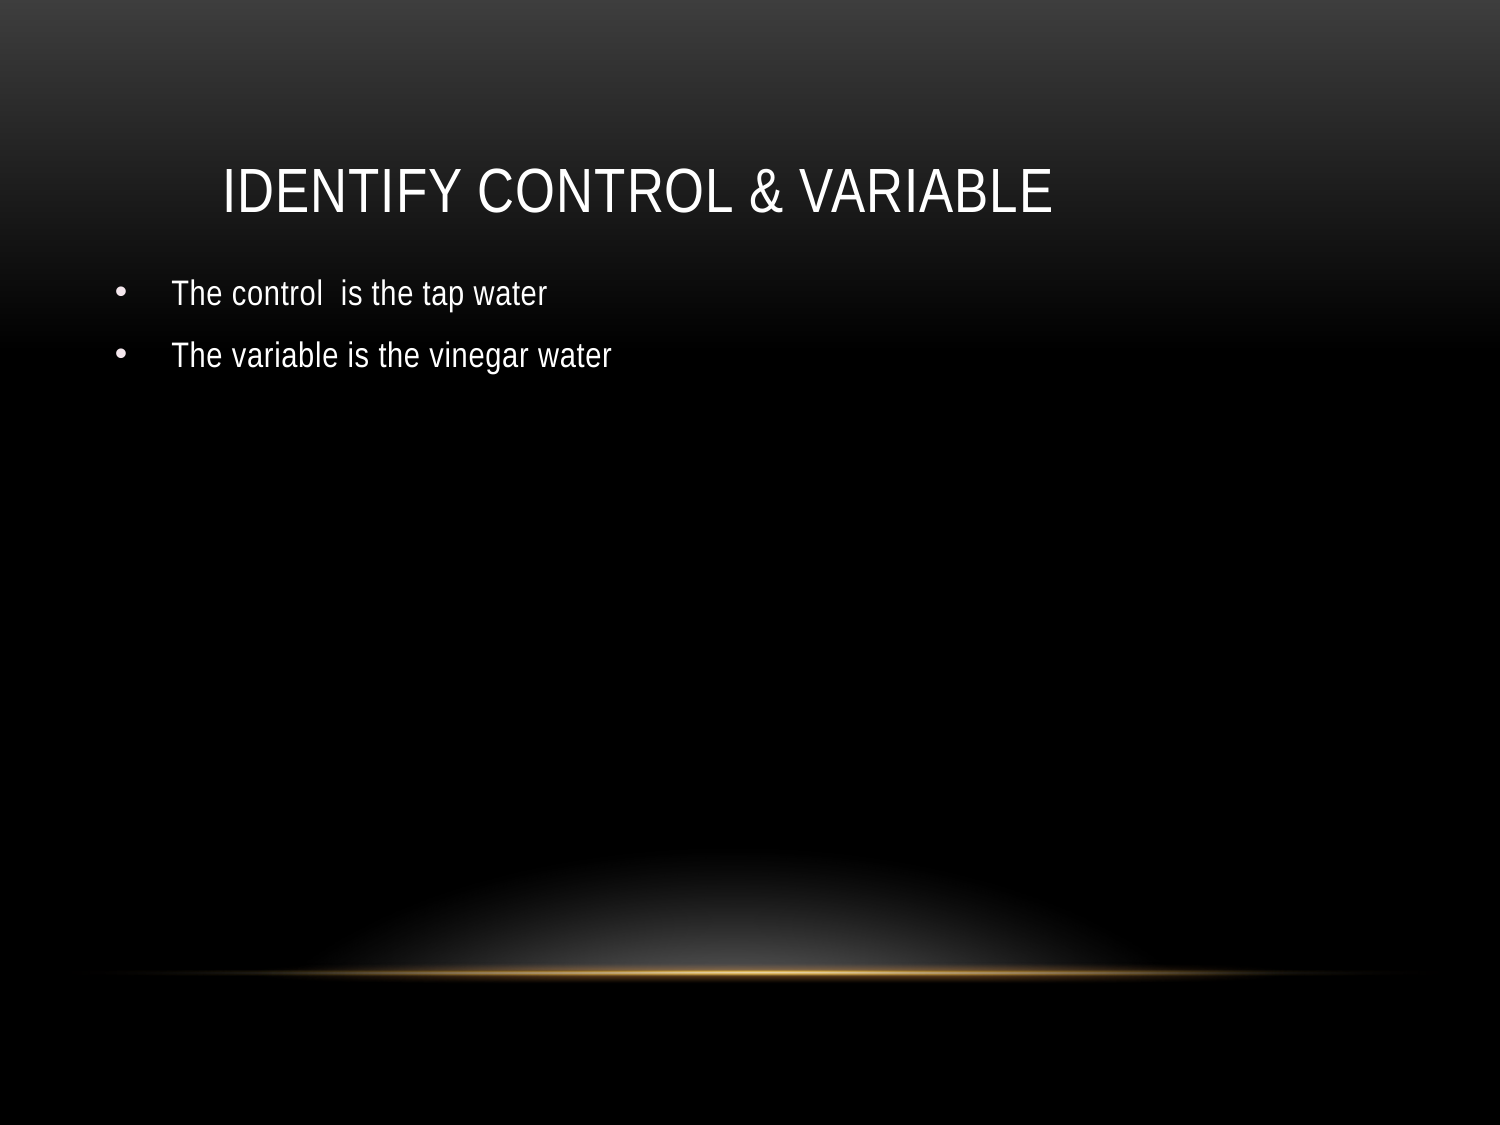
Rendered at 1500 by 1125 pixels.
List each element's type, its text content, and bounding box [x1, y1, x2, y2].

title Identify Control & Variable [99, 45, 1400, 233]
picture [0, 0, 1500, 1125]
list The control is the tap water The variable is the vinegar water [99, 262, 1400, 938]
